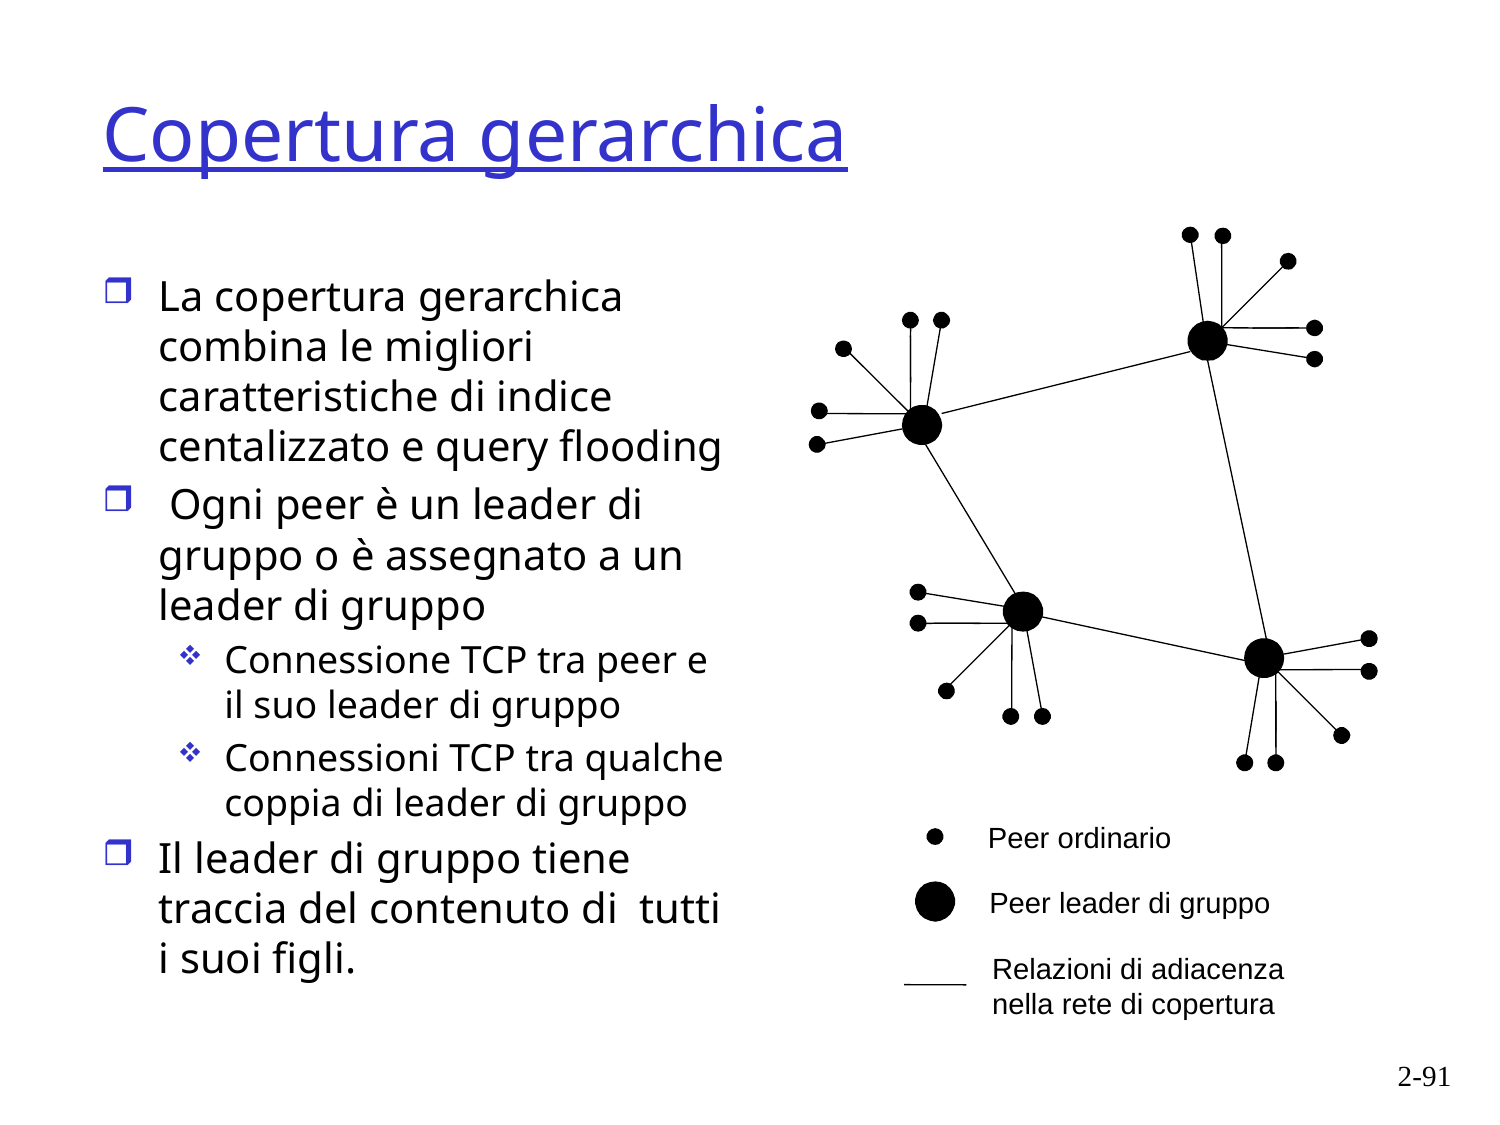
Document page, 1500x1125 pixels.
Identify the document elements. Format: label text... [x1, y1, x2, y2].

text_box Relazioni di adiacenza nella rete di copertura [992, 949, 1285, 1020]
text_box [915, 882, 955, 922]
text_box [902, 405, 942, 445]
text_box [1003, 592, 1043, 632]
text_box [902, 312, 919, 328]
text_box Peer leader di gruppo [989, 884, 1271, 920]
text_box [1306, 320, 1323, 336]
text_box [910, 584, 926, 601]
list La copertura gerarchica combina le migliori caratteristiche di indice centalizzato e query flooding Ogni peer è un leader di gruppo o è assegnato a un leader di gruppo Connessione TCP tra peer e il suo leader di gruppo Connessioni TCP tra qualche coppia di leader di gruppo Il leader di gruppo tiene traccia del contenuto di tutti i suoi figli. [87, 262, 745, 1026]
text_box [910, 615, 926, 632]
text_box [811, 403, 828, 419]
text_box [1244, 638, 1284, 678]
text_box [1361, 630, 1378, 647]
text_box [1236, 755, 1253, 771]
text_box Peer ordinario [987, 819, 1172, 855]
text_box [1034, 708, 1051, 725]
text_box [1188, 321, 1227, 360]
text_box [938, 683, 955, 699]
text_box [1361, 663, 1378, 680]
text_box [1003, 708, 1019, 725]
text_box [1306, 351, 1323, 367]
slide_number 2-91 [1362, 1049, 1467, 1125]
text_box [835, 341, 852, 357]
text_box [809, 436, 826, 453]
text_box [1267, 755, 1284, 771]
text_box [1280, 253, 1296, 269]
text_box [927, 828, 943, 845]
text_box [933, 312, 950, 328]
text_box [1333, 727, 1350, 744]
text_box [1182, 227, 1198, 243]
title Copertura gerarchica [87, 37, 1363, 226]
text_box [1215, 228, 1231, 244]
